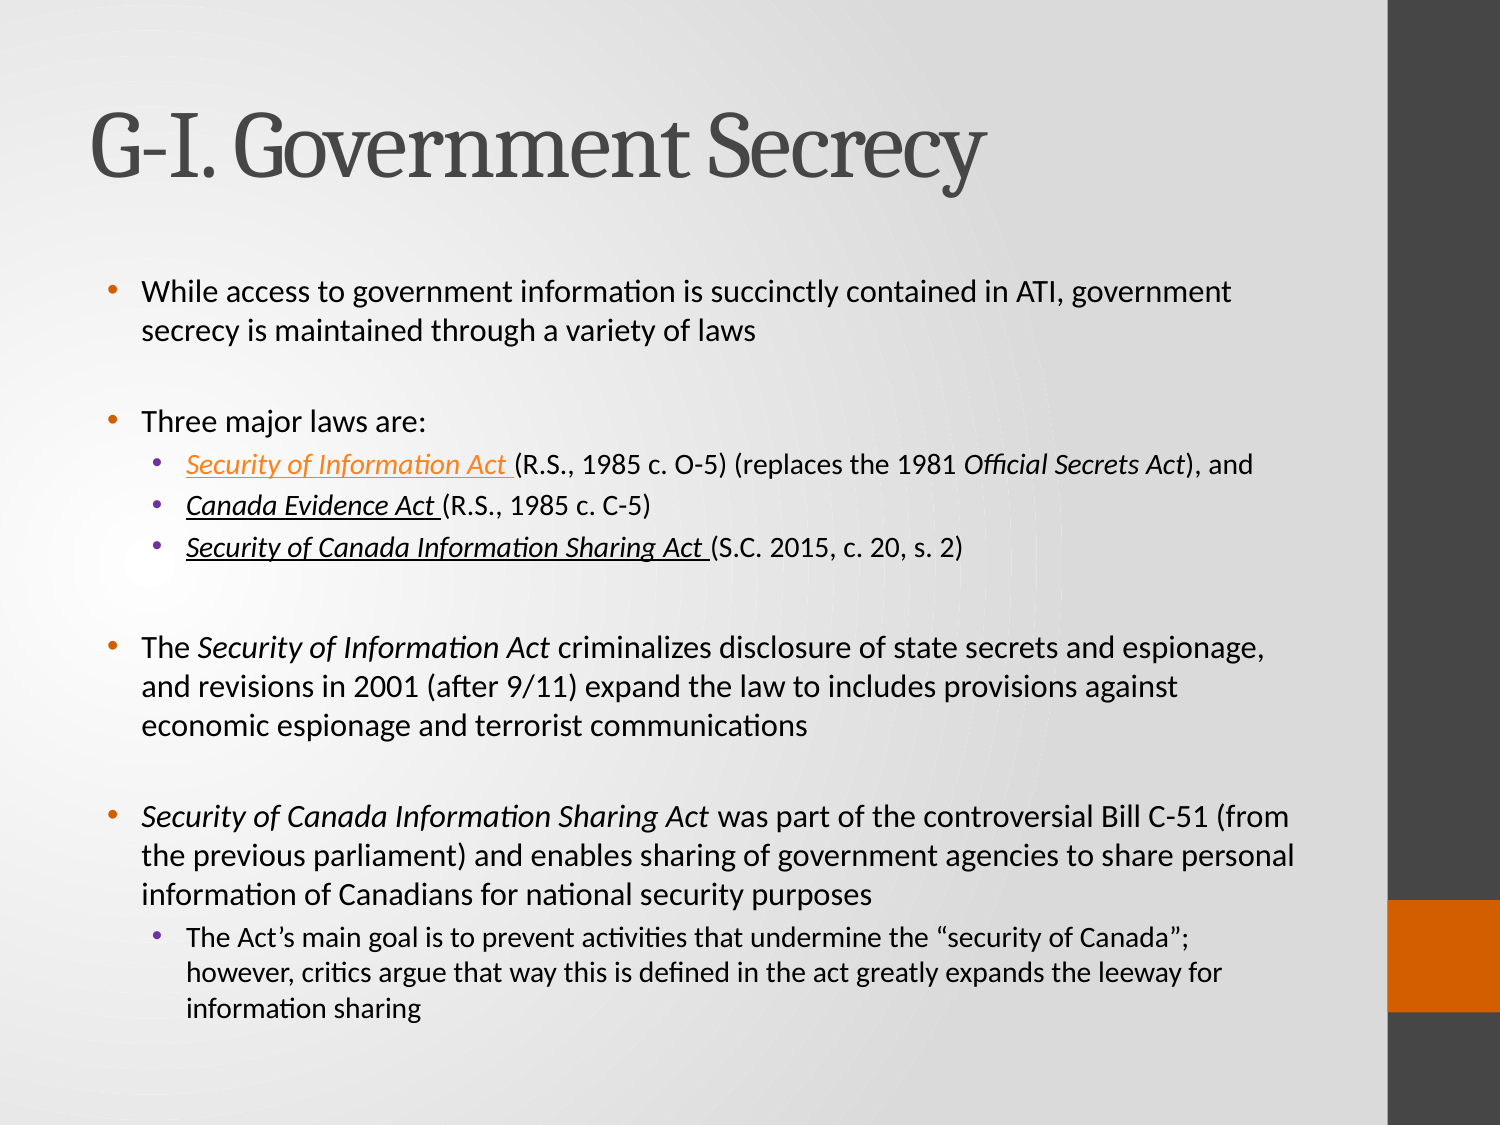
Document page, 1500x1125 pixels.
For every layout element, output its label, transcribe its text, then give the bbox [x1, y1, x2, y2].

list While access to government information is succinctly contained in ATI, government secrecy is maintained through a variety of laws Three major laws are: Security of Information Act (R.S., 1985 c. O-5) (replaces the 1981 Official Secrets Act), and Canada Evidence Act (R.S., 1985 c. C-5) Security of Canada Information Sharing Act (S.C. 2015, c. 20, s. 2) The Security of Information Act criminalizes disclosure of state secrets and espionage, and revisions in 2001 (after 9/11) expand the law to includes provisions against economic espionage and terrorist communications Security of Canada Information Sharing Act was part of the controversial Bill C-51 (from the previous parliament) and enables sharing of government agencies to share personal information of Canadians for national security purposes The Act’s main goal is to prevent activities that undermine the “security of Canada”; however, critics argue that way this is defined in the act greatly expands the leeway for information sharing [75, 262, 1325, 1050]
title G-I. Government Secrecy [75, 45, 1325, 233]
